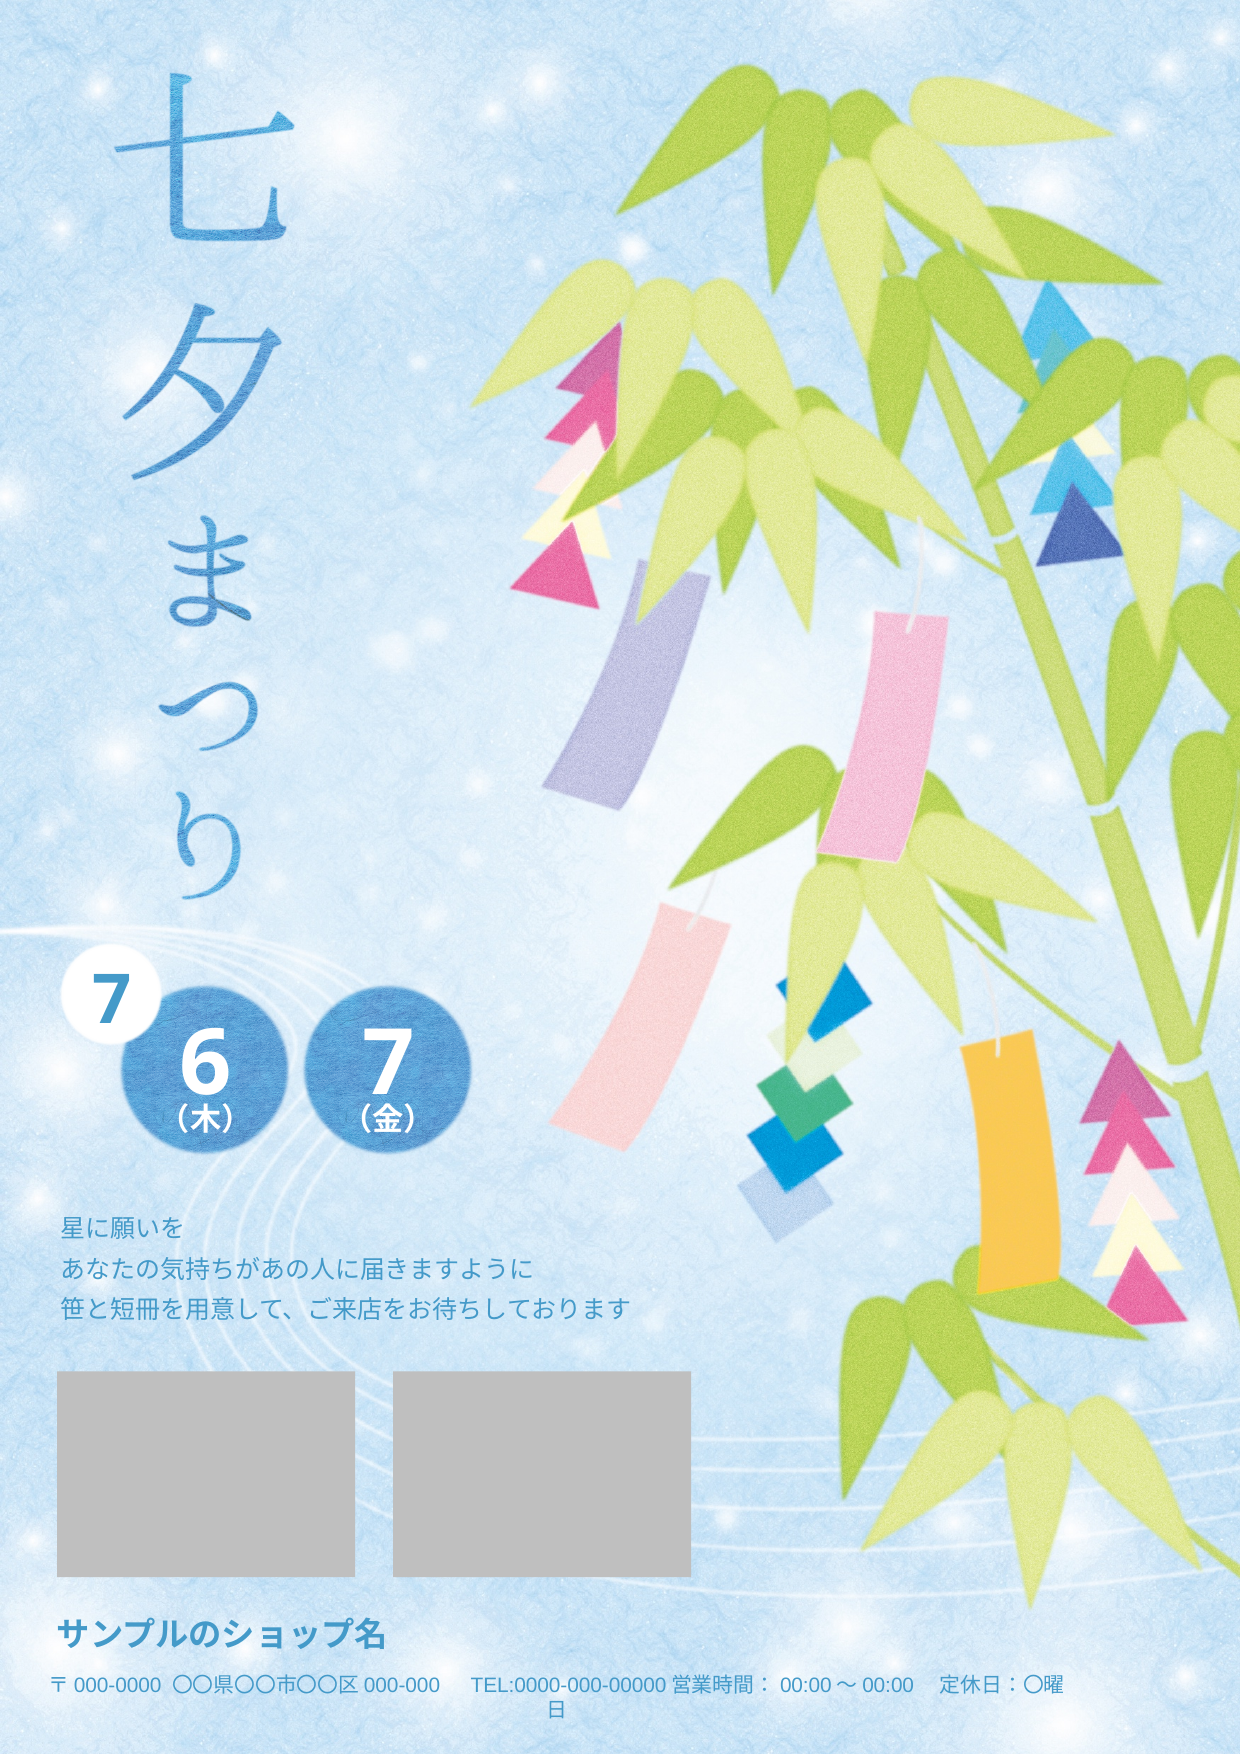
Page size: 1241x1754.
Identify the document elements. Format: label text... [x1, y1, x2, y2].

text_box 〒000-0000 〇〇県〇〇市〇〇区000-000 TEL:0000-000-00000営業時間：00:00～00:00 定休日：〇曜日 [29, 1664, 1084, 1730]
text_box 星に願いを あなたの気持ちがあの人に届きますように 笹と短冊を用意して、ご来店をお待ちしております [45, 1195, 767, 1331]
text_box [56, 1370, 356, 1578]
picture [0, 0, 1240, 1754]
text_box サンプルのショップ名 [42, 1605, 478, 1661]
text_box [392, 1370, 692, 1578]
